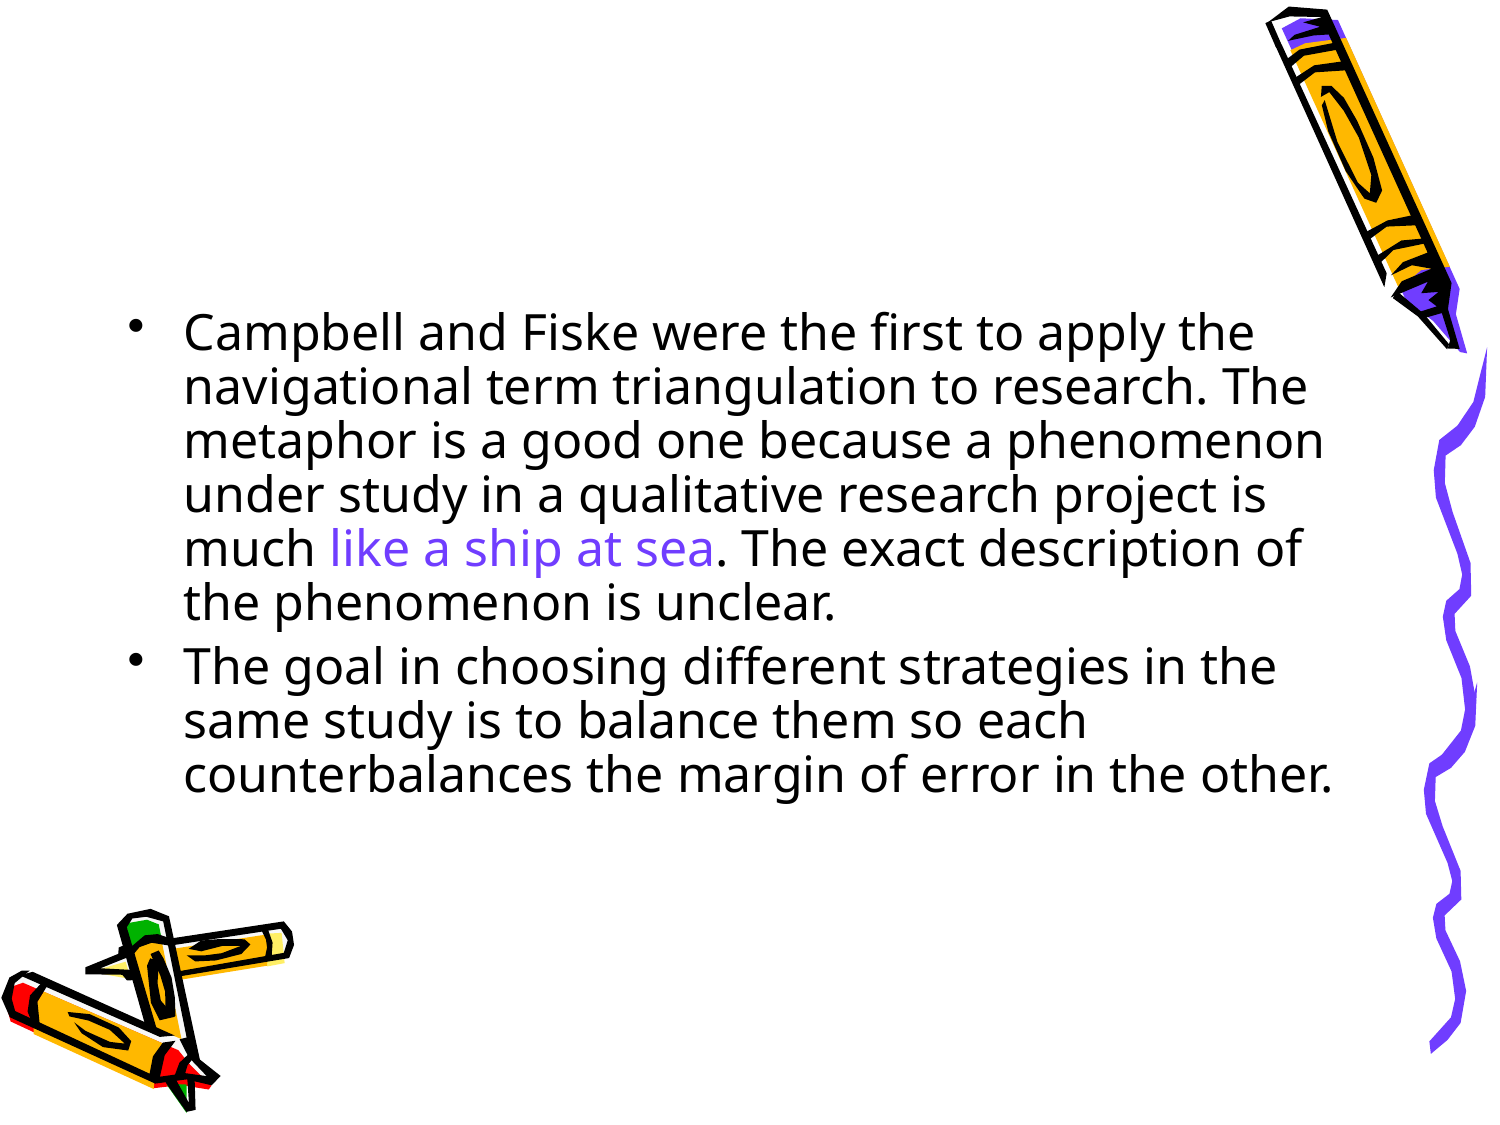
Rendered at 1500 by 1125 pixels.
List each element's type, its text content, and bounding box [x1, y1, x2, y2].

list Campbell and Fiske were the first to apply the navigational term triangulation to research. The metaphor is a good one because a phenomenon under study in a qualitative research project is much like a ship at sea. The exact description of the phenomenon is unclear. The goal in choosing different strategies in the same study is to balance them so each counterbalances the margin of error in the other. [112, 299, 1376, 901]
